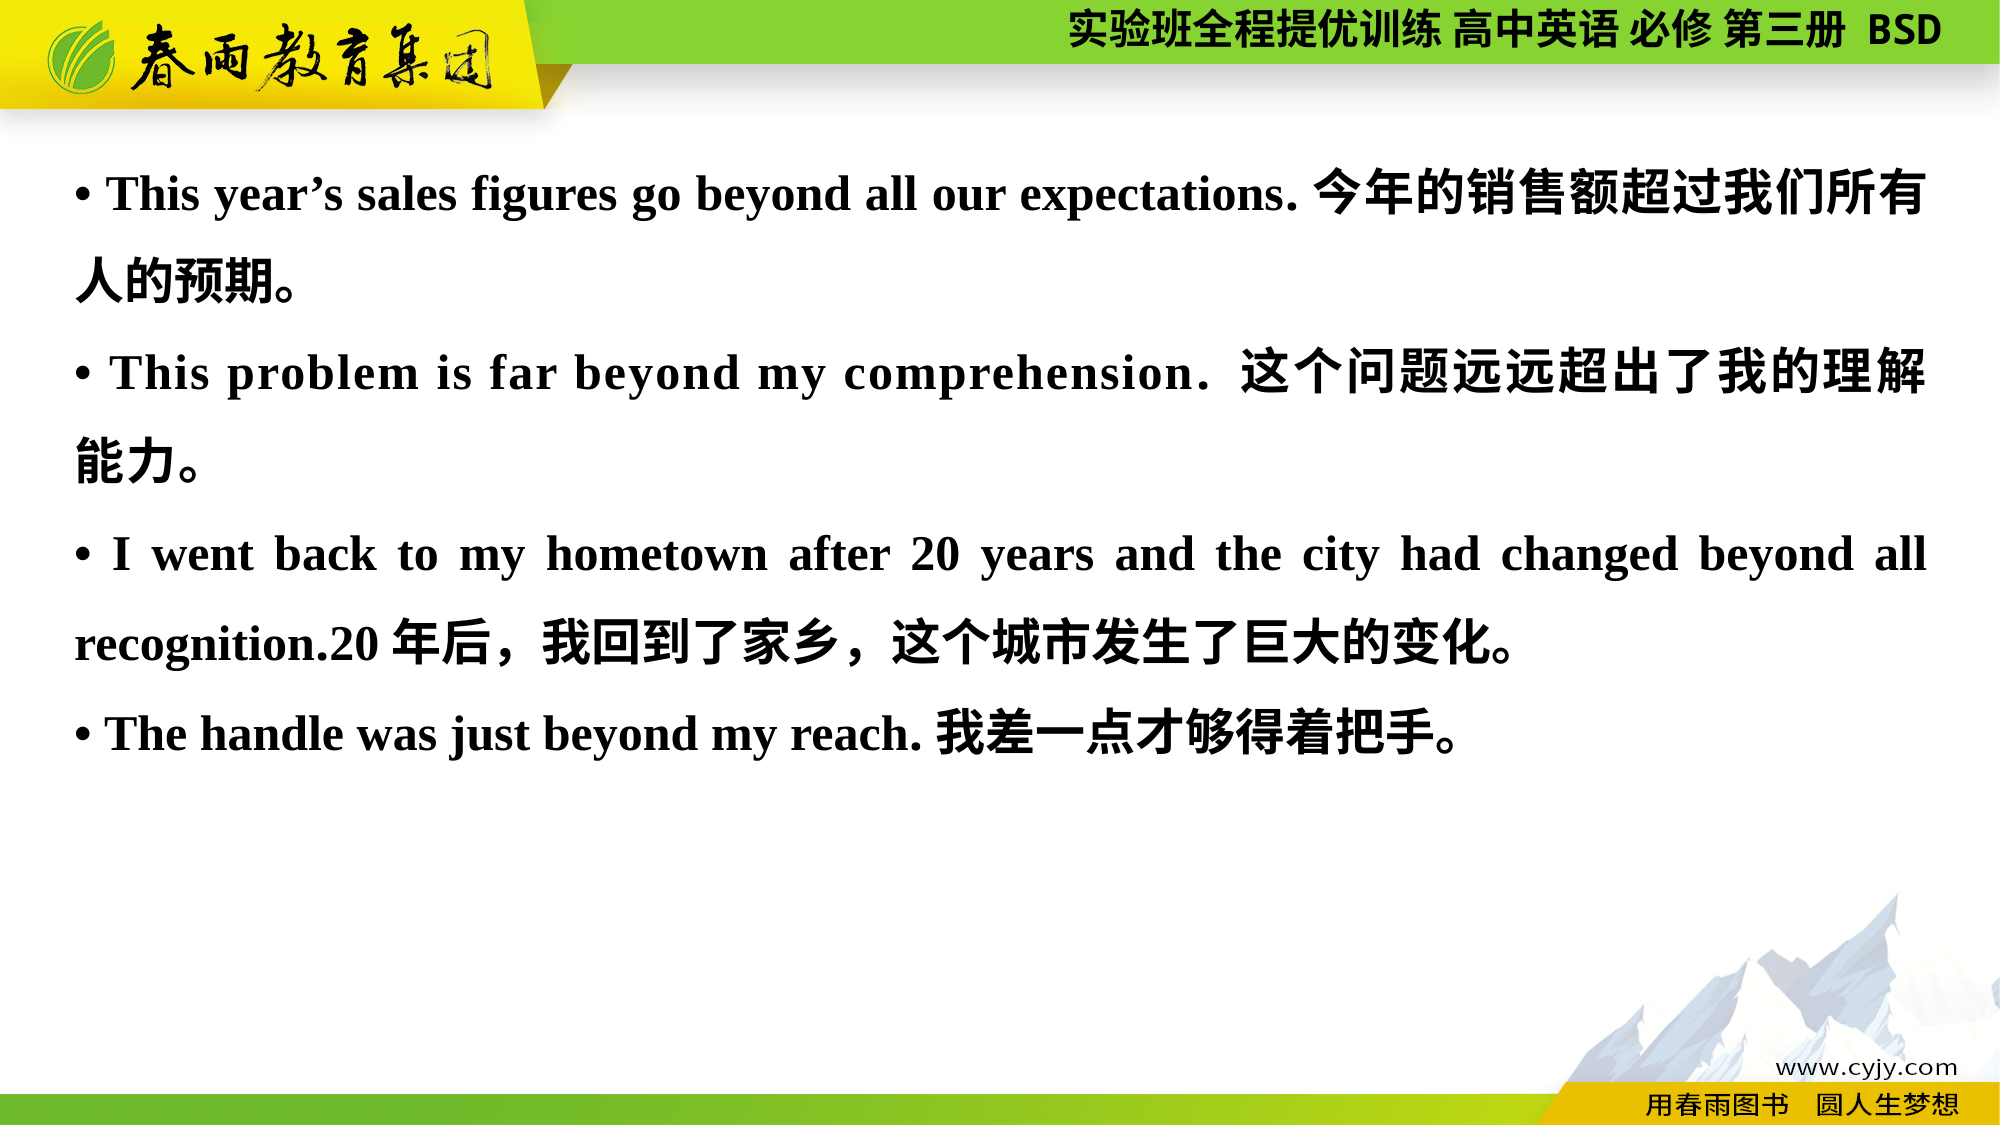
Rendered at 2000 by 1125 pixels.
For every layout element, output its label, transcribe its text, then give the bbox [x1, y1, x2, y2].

picture [0, 0, 2000, 1125]
list • This year’s sales figures go beyond all our expectations.今年的销售额超过我们所有人的预期。 • This problem is far beyond my comprehension. 这个问题远远超出了我的理解能力。 • I went back to my hometown after 20 years and the city had changed beyond all recognition.20年后，我回到了家乡，这个城市发生了巨大的变化。 • The handle was just beyond my reach.我差一点才够得着把手。 [59, 122, 1944, 774]
